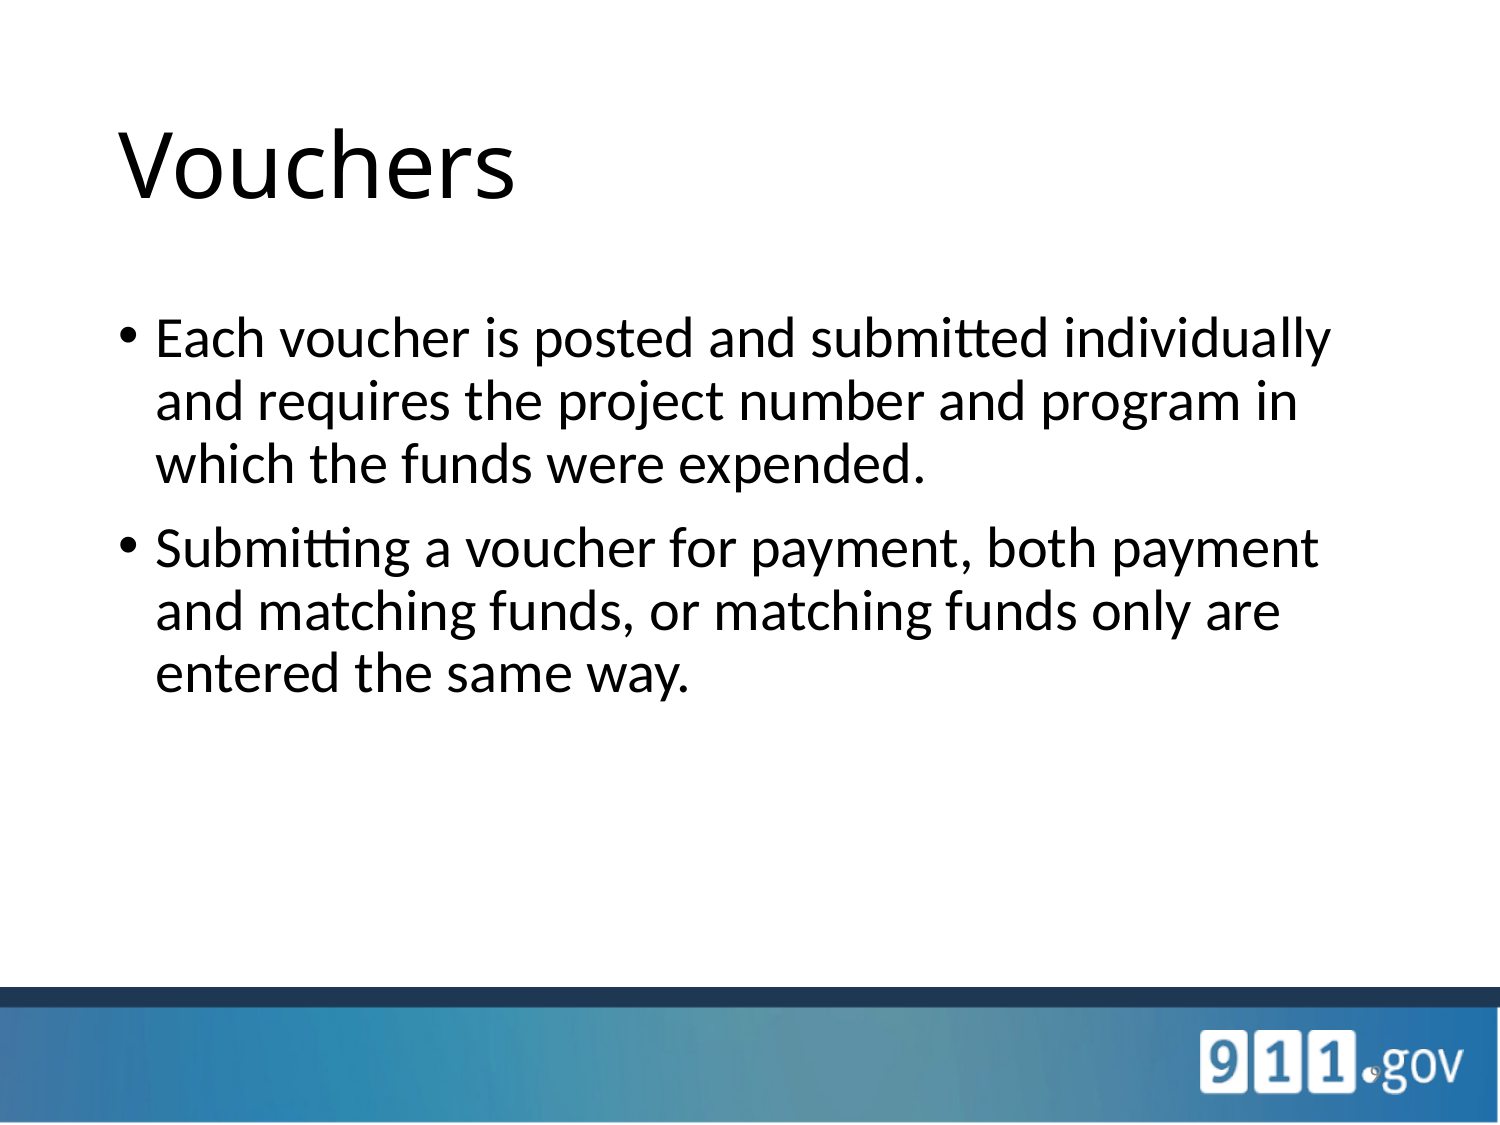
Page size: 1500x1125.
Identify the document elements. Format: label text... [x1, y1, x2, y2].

title Vouchers [103, 59, 1397, 278]
picture [0, 987, 1500, 1125]
slide_number 9 [1059, 1042, 1397, 1103]
list Each voucher is posted and submitted individually and requires the project number and program in which the funds were expended. Submitting a voucher for payment, both payment and matching funds, or matching funds only are entered the same way. [103, 299, 1397, 1014]
